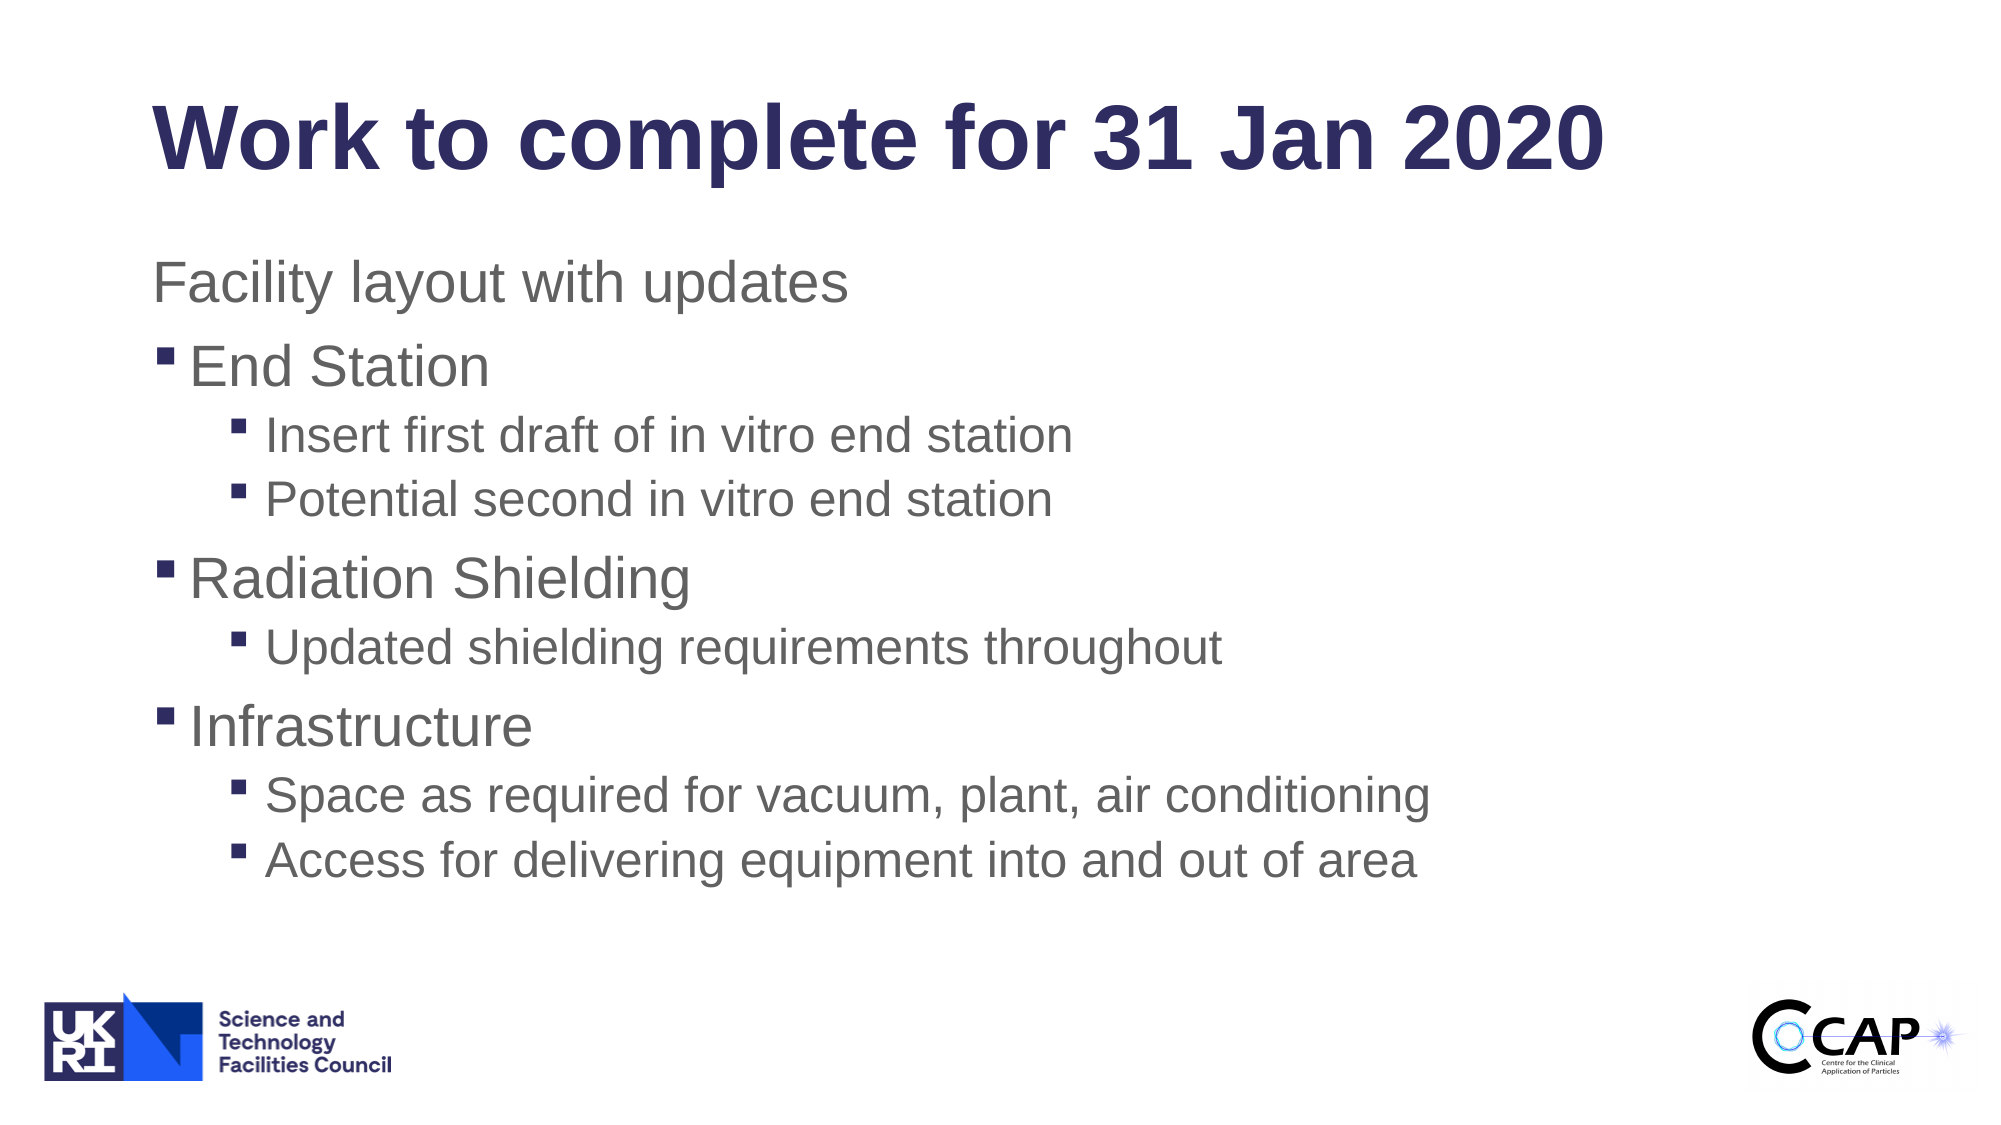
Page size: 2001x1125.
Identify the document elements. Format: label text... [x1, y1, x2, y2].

title Work to complete for 31 Jan 2020 [137, 59, 1863, 219]
picture [1747, 981, 1978, 1092]
picture [44, 992, 391, 1081]
list Facility layout with updates End Station Insert first draft of in vitro end station Potential second in vitro end station Radiation Shielding Updated shielding requirements throughout Infrastructure Space as required for vacuum, plant, air conditioning Access for delivering equipment into and out of area [137, 244, 1933, 1014]
